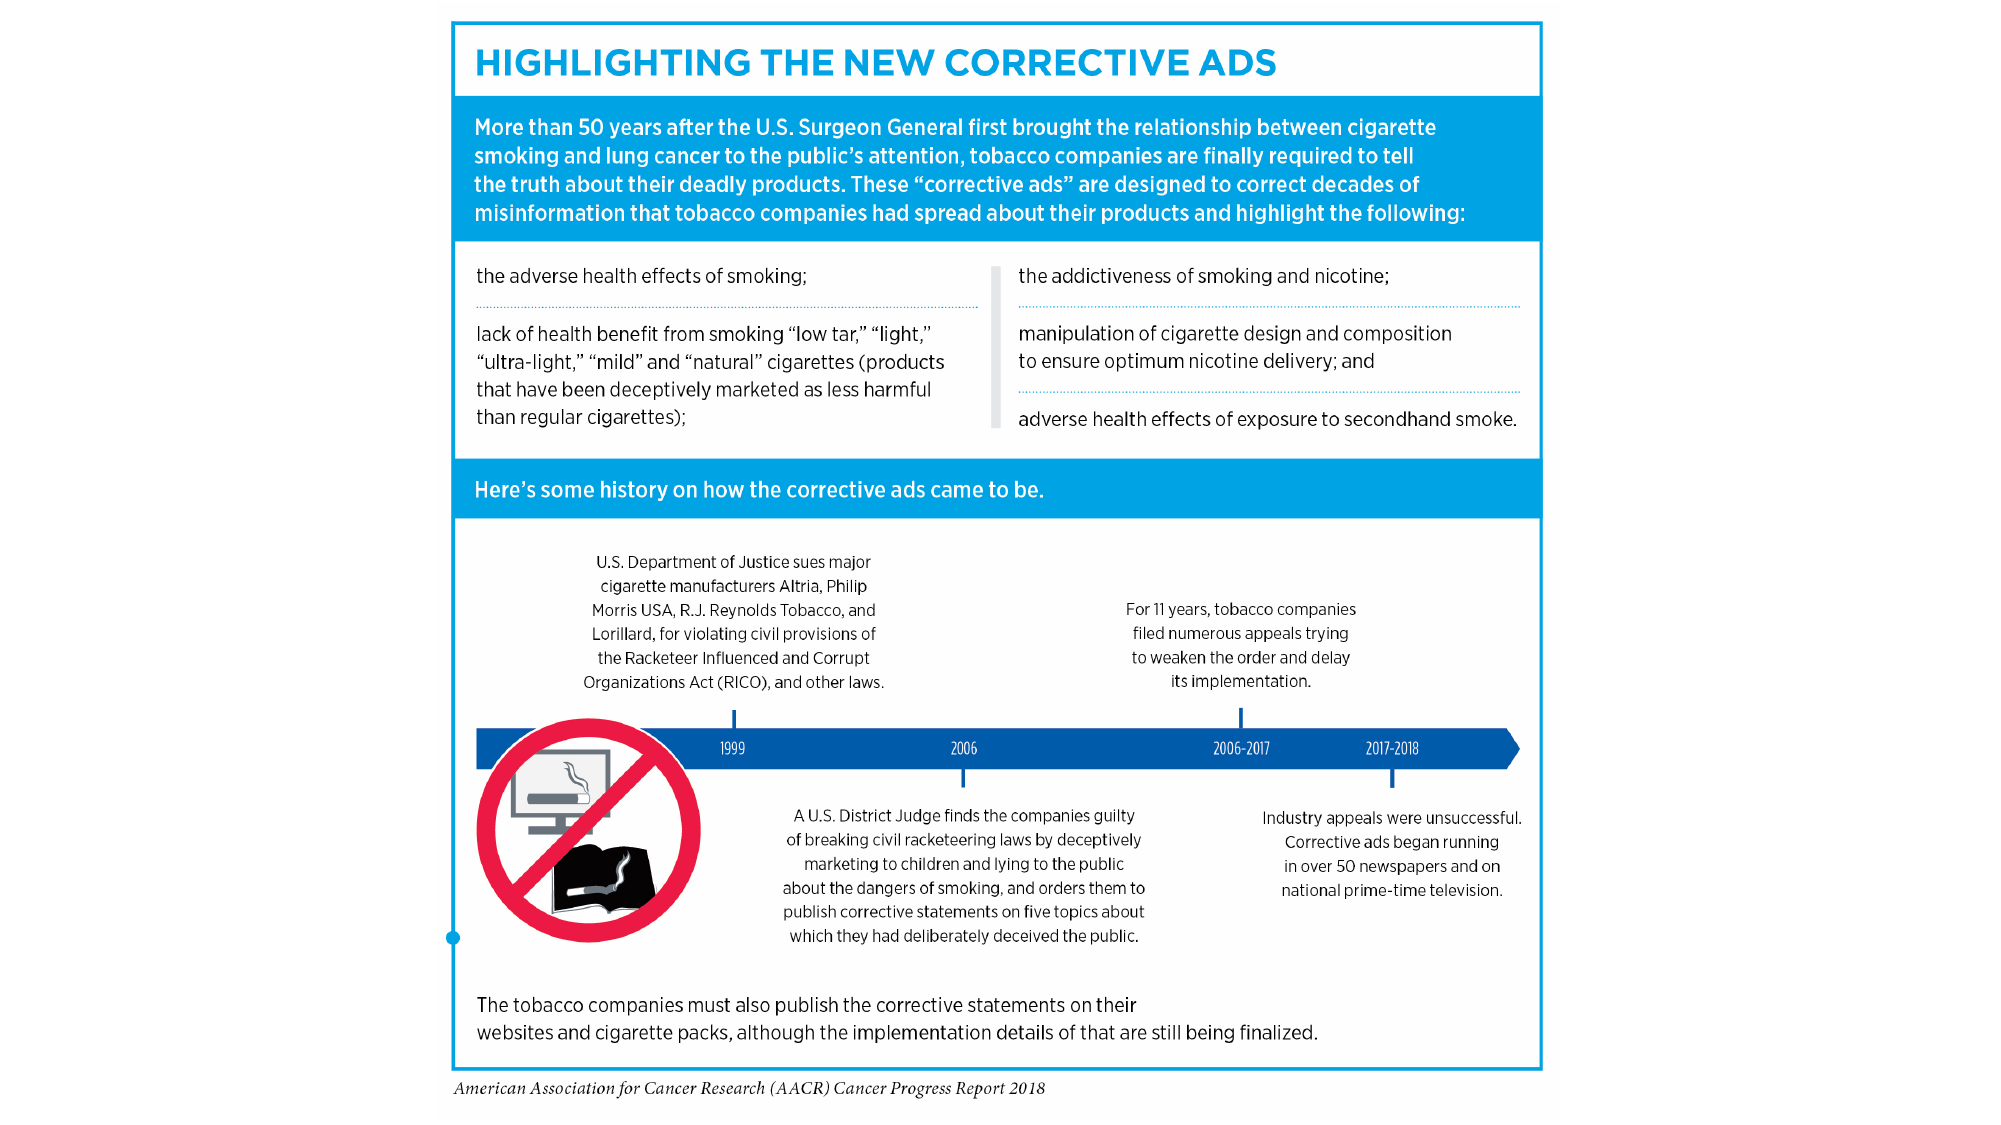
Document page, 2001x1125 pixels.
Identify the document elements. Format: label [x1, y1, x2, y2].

picture [437, 2, 1560, 1120]
